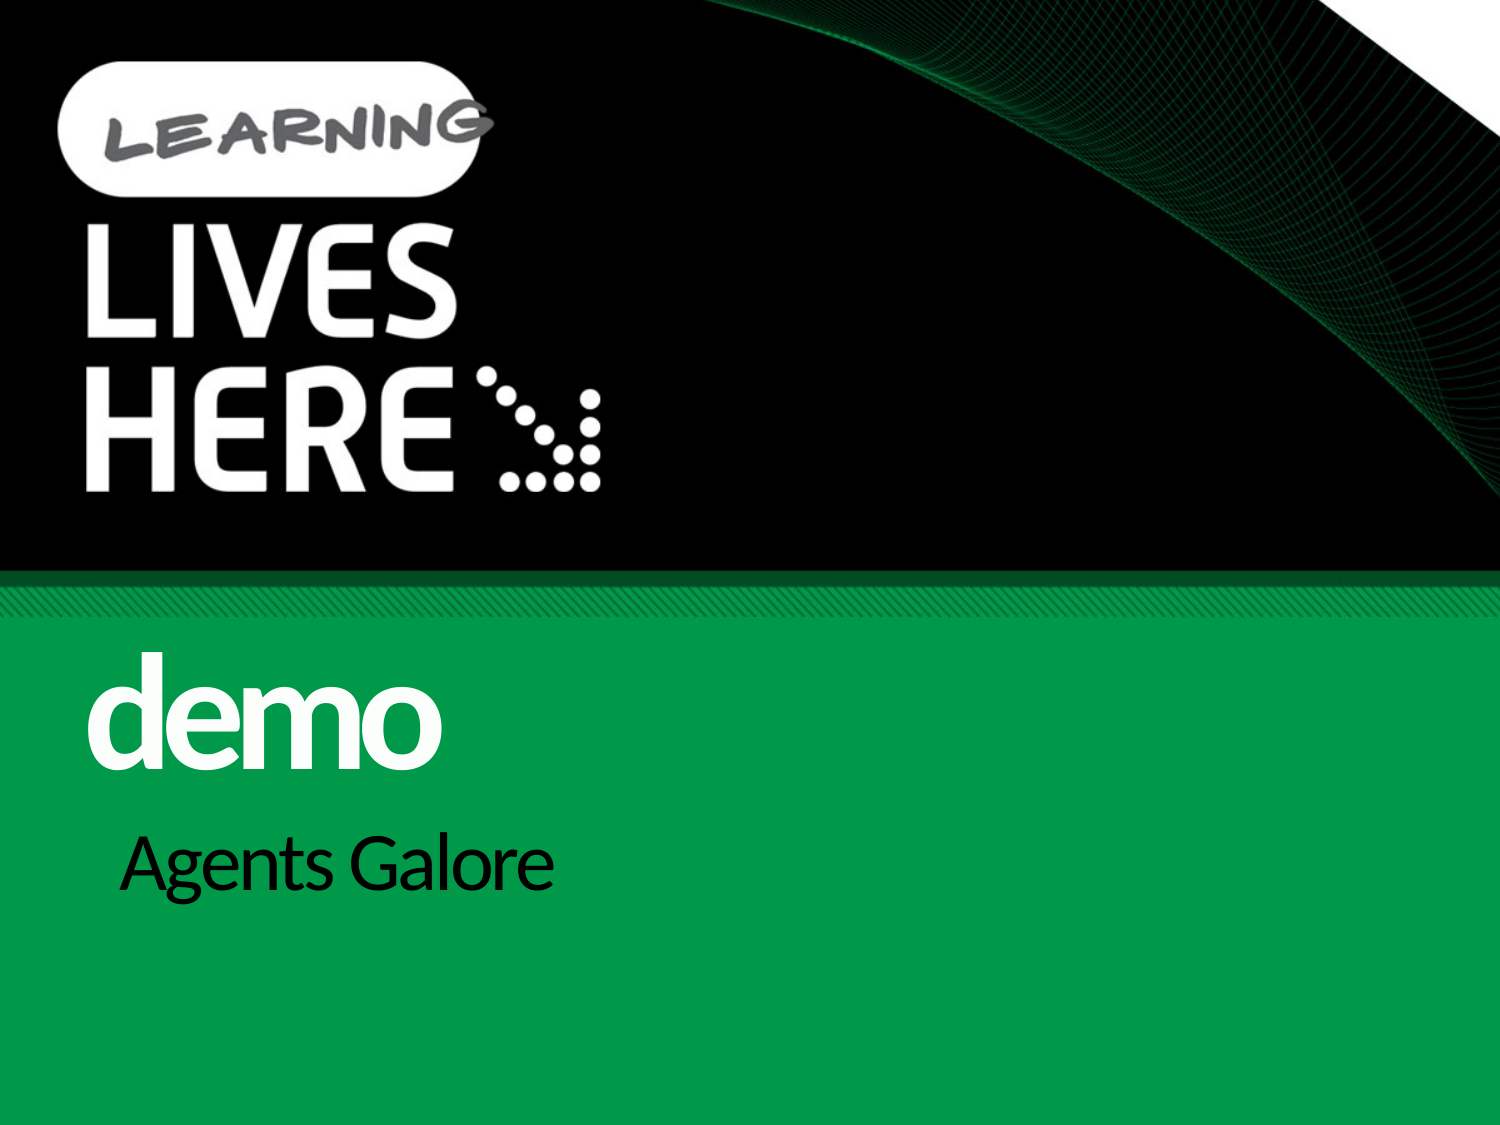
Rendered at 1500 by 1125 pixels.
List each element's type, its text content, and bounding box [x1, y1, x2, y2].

picture [0, 0, 1500, 1125]
title Agents Galore [119, 818, 1375, 943]
list demo [83, 625, 1344, 800]
